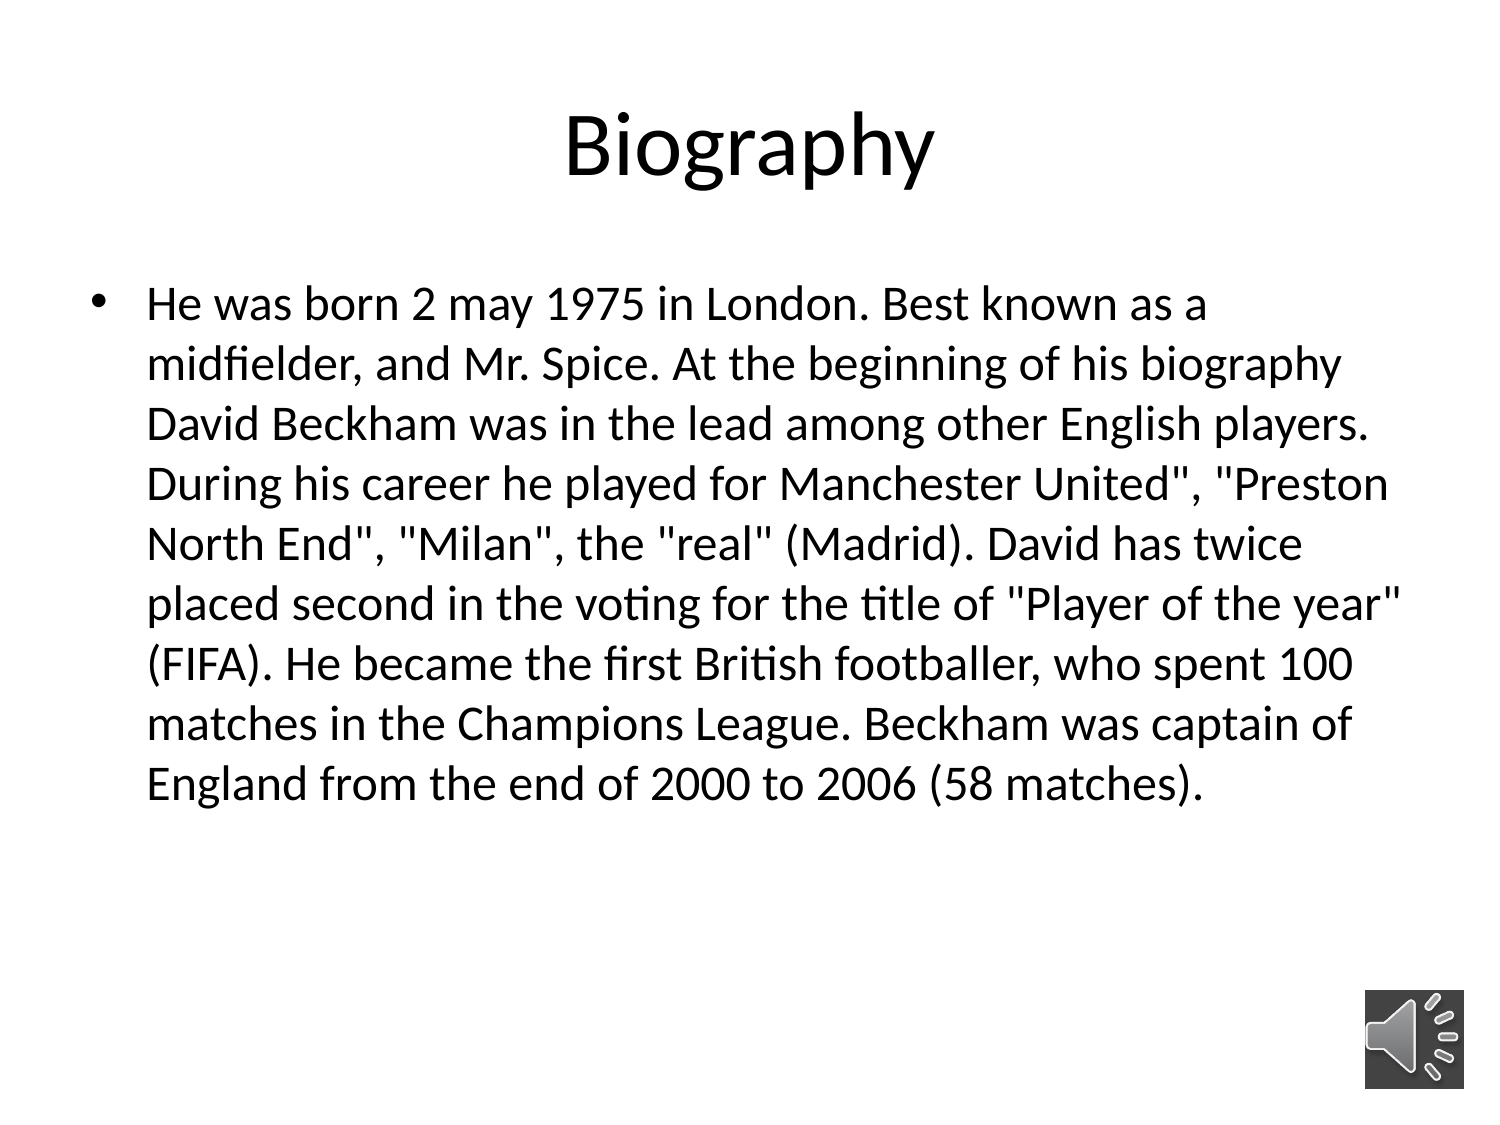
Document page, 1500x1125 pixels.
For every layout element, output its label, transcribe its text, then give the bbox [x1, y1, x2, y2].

picture [1364, 989, 1465, 1090]
list He was born 2 may 1975 in London. Best known as a midfielder, and Mr. Spice. At the beginning of his biography David Beckham was in the lead among other English players. During his career he played for Manchester United", "Preston North End", "Milan", the "real" (Madrid). David has twice placed second in the voting for the title of "Player of the year" (FIFA). He became the first British footballer, who spent 100 matches in the Champions League. Beckham was captain of England from the end of 2000 to 2006 (58 matches). [75, 262, 1425, 799]
title Biography [75, 45, 1425, 233]
